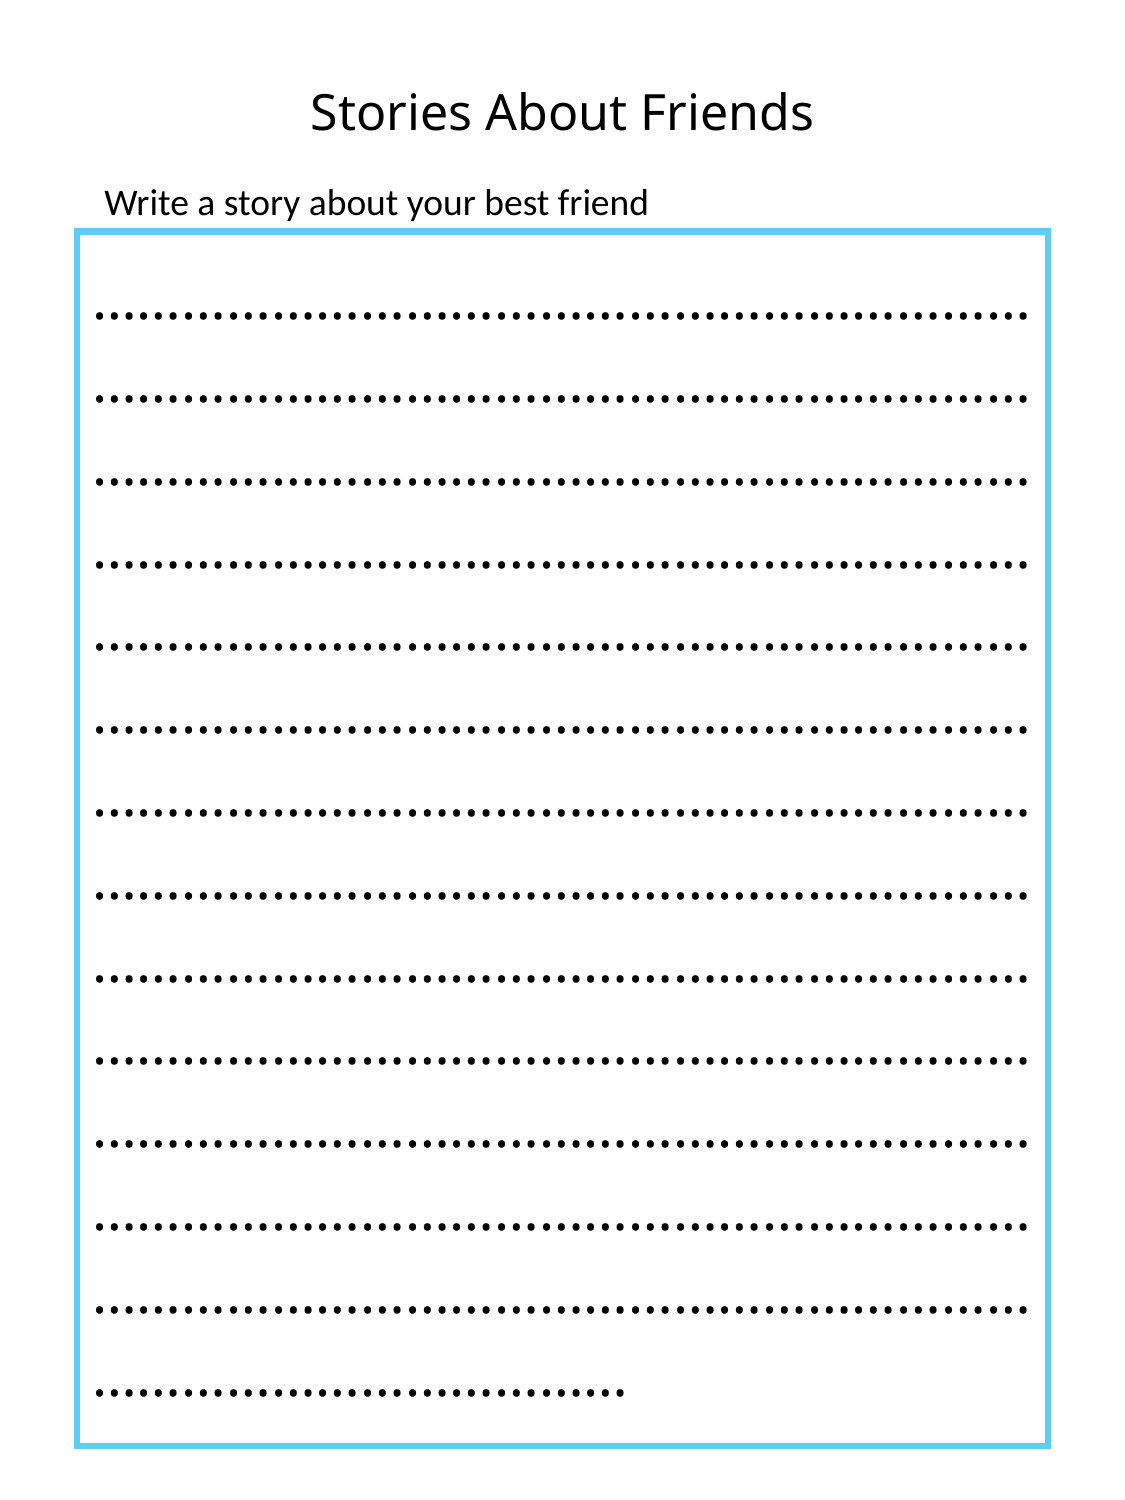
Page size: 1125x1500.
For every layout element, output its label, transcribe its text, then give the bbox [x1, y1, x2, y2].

text_box Write a story about your best friend [89, 170, 1048, 231]
list ……………………………………………………………………………………………………………………………………………………………………………………………………………………………………………………………………………………………………………………………………………………………………………………………………………………………………………………………………………………………………………………………………………………………………………………………………………………………………………………………………………………………………………………………………………………………………………………… [76, 230, 1049, 1447]
title Stories About Friends [77, 79, 1048, 149]
